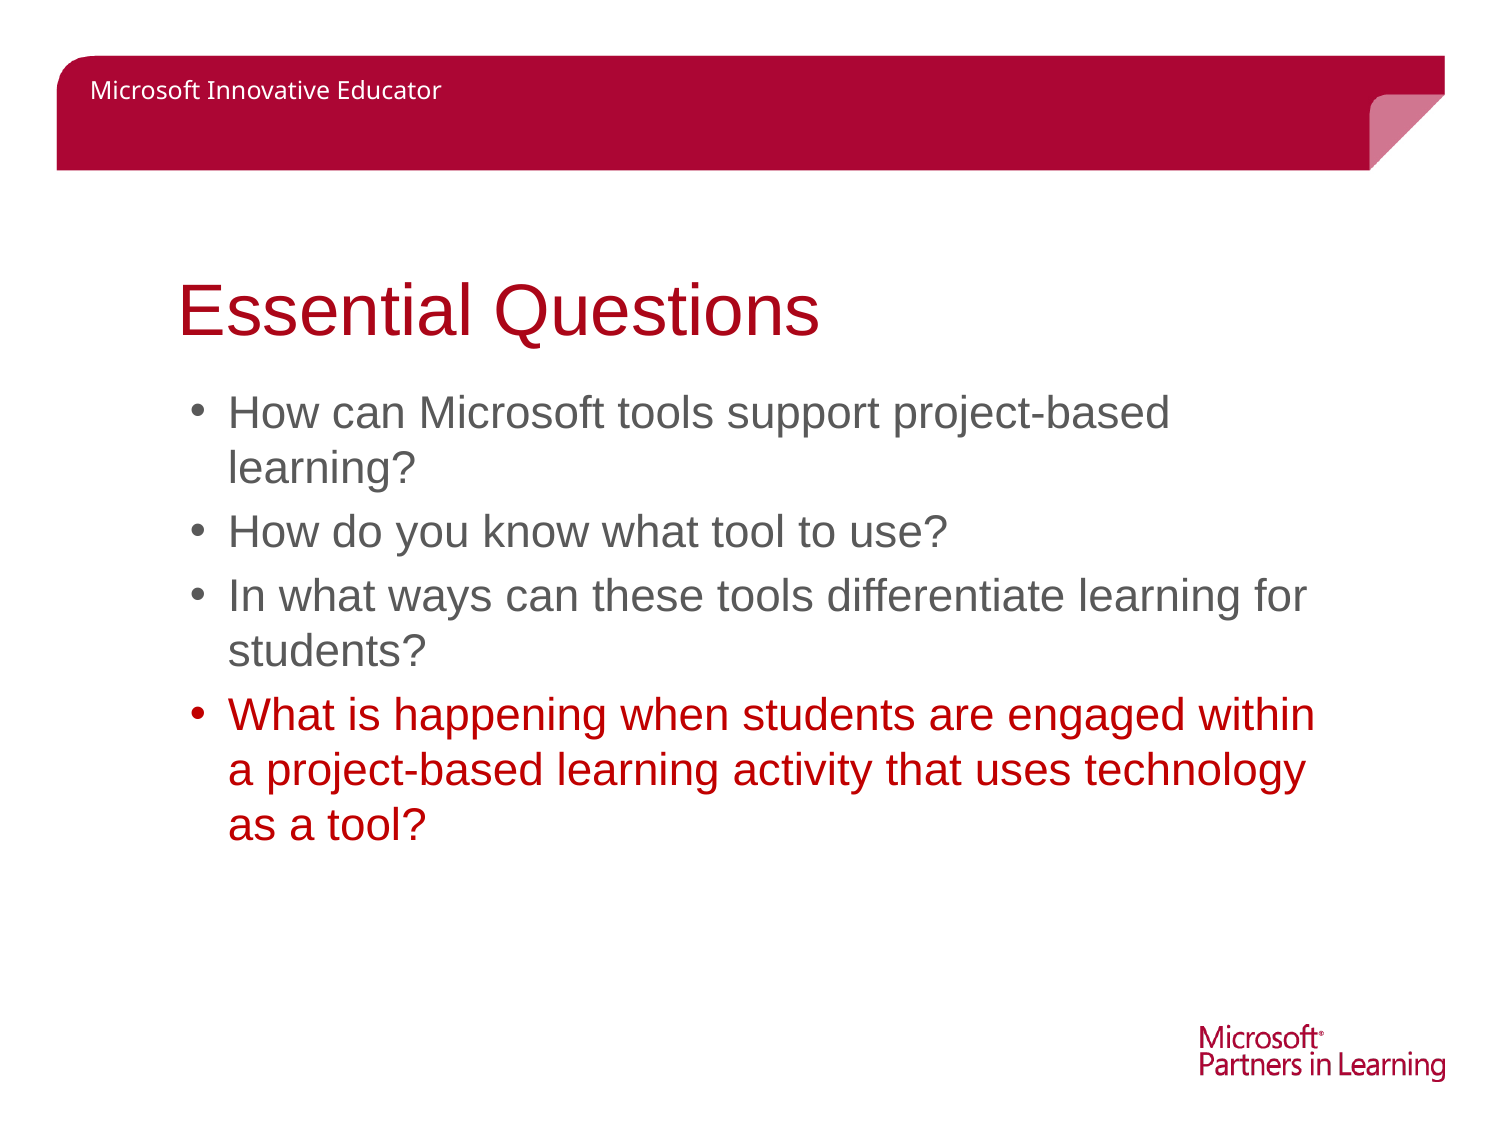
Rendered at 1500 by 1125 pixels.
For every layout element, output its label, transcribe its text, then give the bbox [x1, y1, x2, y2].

list How can Microsoft tools support project-based learning? How do you know what tool to use? In what ways can these tools differentiate learning for students? What is happening when students are engaged within a project-based learning activity that uses technology as a tool? [174, 374, 1351, 913]
picture [0, 0, 1500, 213]
title Essential Questions [162, 212, 1376, 401]
picture [1200, 1024, 1445, 1082]
